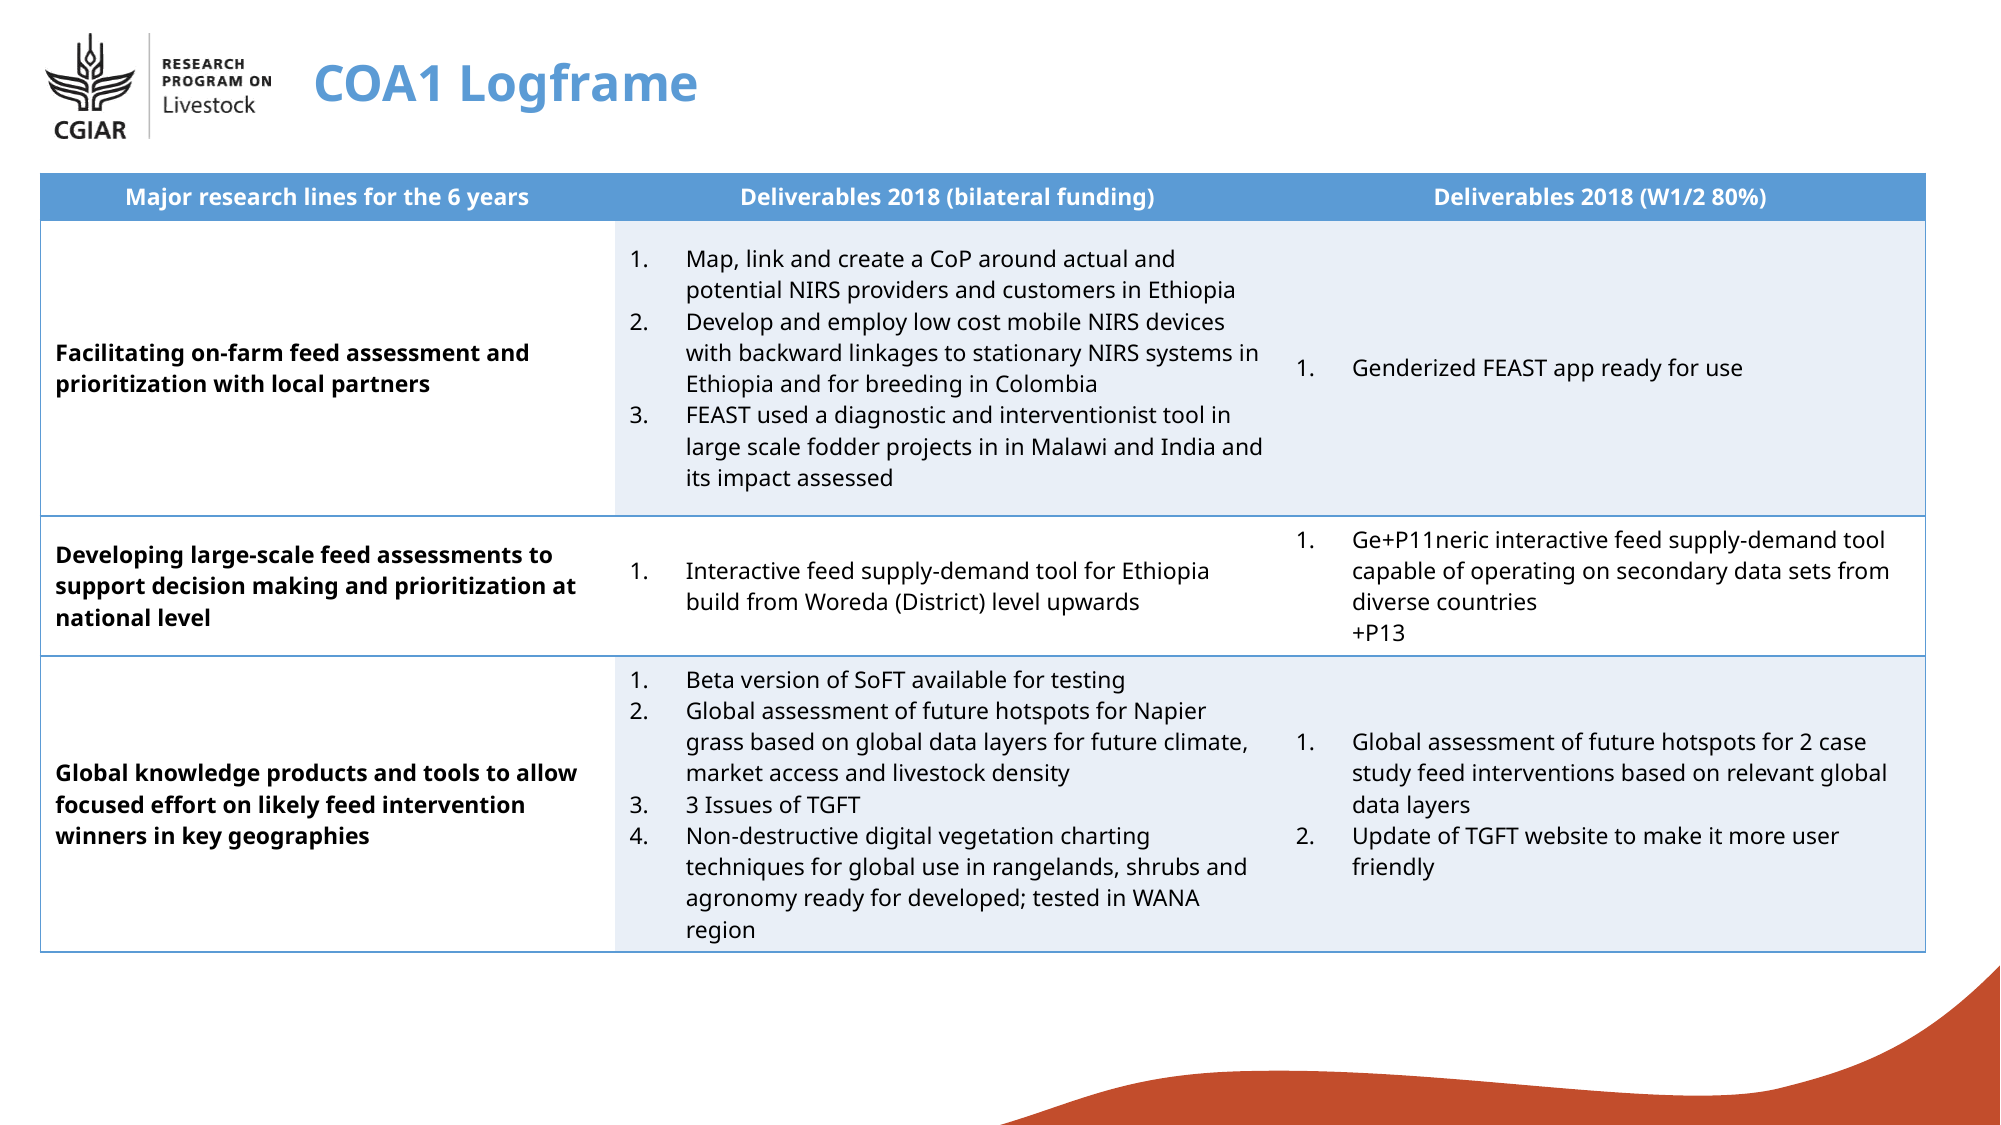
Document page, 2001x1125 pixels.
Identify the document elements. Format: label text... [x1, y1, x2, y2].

table_cell Genderized FEAST app ready for use [1281, 221, 1925, 515]
table_header Deliverables 2018 (bilateral funding) [615, 174, 1281, 219]
table_cell Global knowledge products and tools to allow focused effort on likely feed intervention winners in key geographies [41, 657, 615, 951]
picture [45, 33, 271, 139]
table_cell Interactive feed supply-demand tool for Ethiopia build from Woreda (District) level upwards [615, 517, 1281, 655]
table_cell Ge+P11neric interactive feed supply-demand tool capable of operating on secondary data sets from diverse countries +P13 [1281, 517, 1925, 655]
table_cell Facilitating on-farm feed assessment and prioritization with local partners [41, 221, 615, 515]
table_header Deliverables 2018 (W1/2 80%) [1281, 174, 1925, 219]
table_header Major research lines for the 6 years [41, 174, 615, 219]
table_cell Map, link and create a CoP around actual and potential NIRS providers and customers in Ethiopia Develop and employ low cost mobile NIRS devices with backward linkages to stationary NIRS systems in Ethiopia and for breeding in Colombia FEAST used a diagnostic and interventionist tool in large scale fodder projects in in Malawi and India and its impact assessed [615, 221, 1281, 515]
text_box COA1 Logframe [298, 43, 1926, 119]
table_cell Developing large-scale feed assessments to support decision making and prioritization at national level [41, 517, 615, 655]
table_cell Global assessment of future hotspots for 2 case study feed interventions based on relevant global data layers Update of TGFT website to make it more user friendly [1281, 657, 1925, 951]
table_cell Beta version of SoFT available for testing Global assessment of future hotspots for Napier grass based on global data layers for future climate, market access and livestock density 3 Issues of TGFT Non-destructive digital vegetation charting techniques for global use in rangelands, shrubs and agronomy ready for developed; tested in WANA region [615, 657, 1281, 951]
